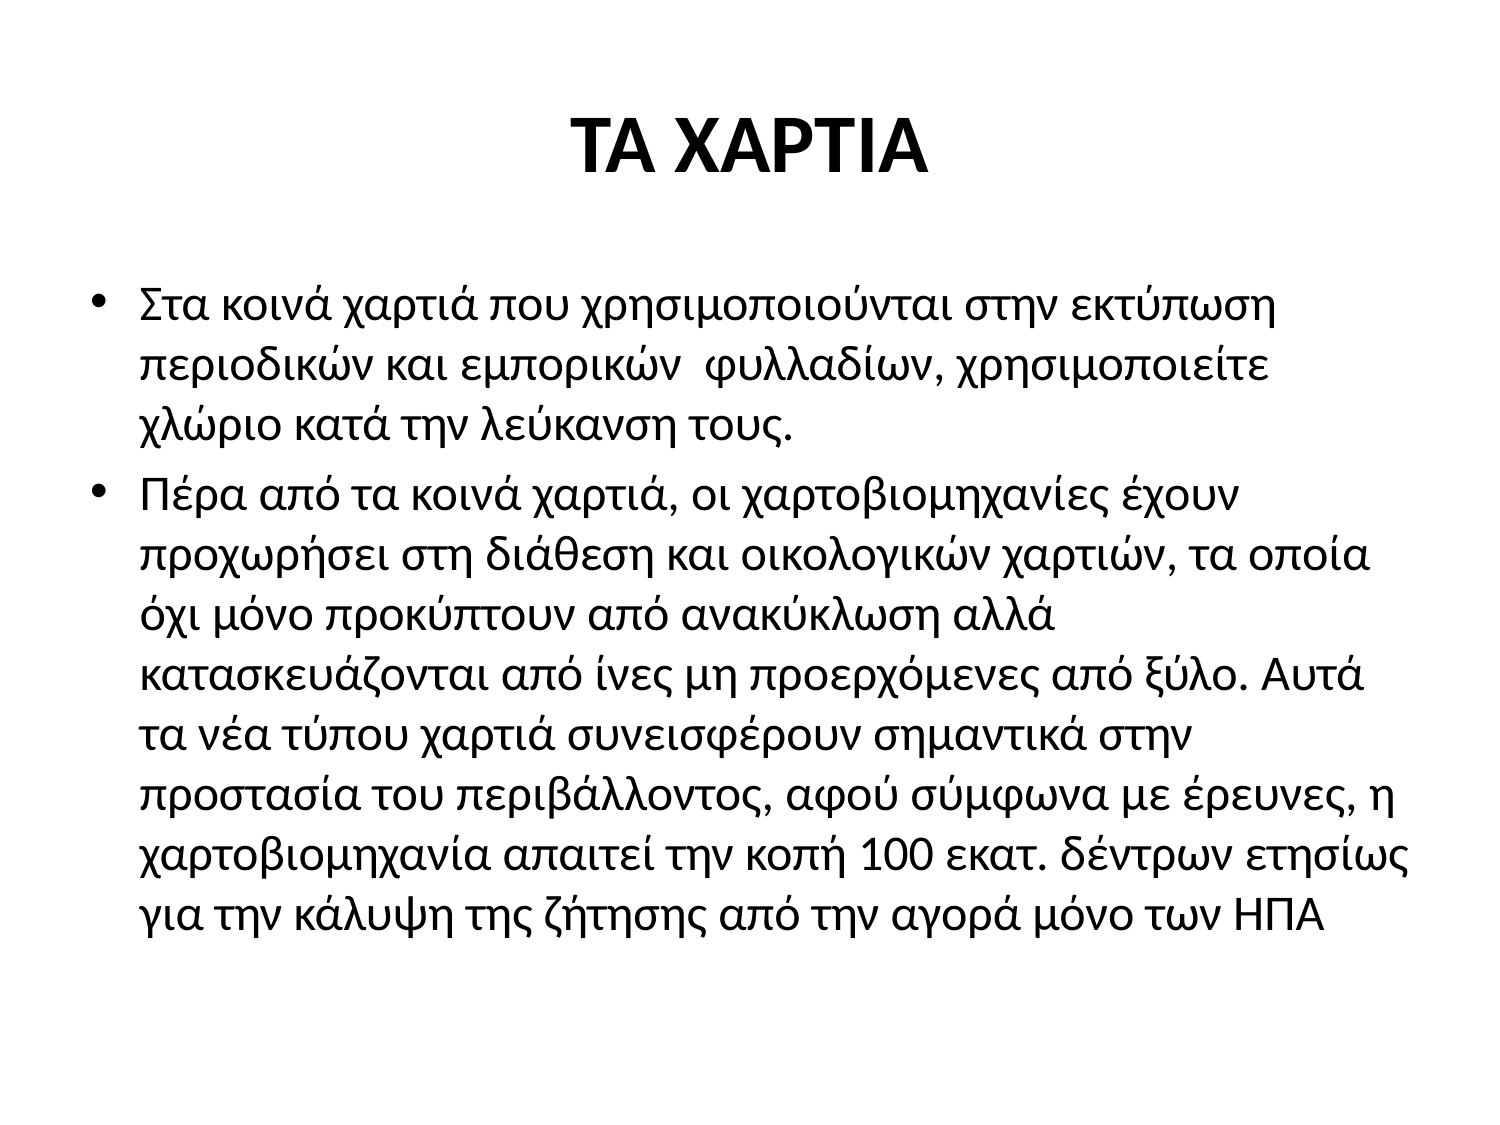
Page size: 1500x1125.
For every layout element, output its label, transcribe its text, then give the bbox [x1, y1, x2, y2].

list Στα κοινά χαρτιά που χρησιμοποιούνται στην εκτύπωση περιοδικών και εμπορικών φυλλαδίων, χρησιμοποιείτε χλώριο κατά την λεύκανση τους. Πέρα από τα κοινά χαρτιά, οι χαρτοβιομηχανίες έχουν προχωρήσει στη διάθεση και οικολογικών χαρτιών, τα οποία όχι μόνο προκύπτουν από ανακύκλωση αλλά κατασκευάζονται από ίνες μη προερχόμενες από ξύλο. Αυτά τα νέα τύπου χαρτιά συνεισφέρουν σημαντικά στην προστασία του περιβάλλοντος, αφού σύμφωνα με έρευνες, η χαρτοβιομηχανία απαιτεί την κοπή 100 εκατ. δέντρων ετησίως για την κάλυψη της ζήτησης από την αγορά μόνο των ΗΠΑ [75, 262, 1425, 1005]
title ΤΑ ΧΑΡΤΙΑ [75, 45, 1425, 233]
